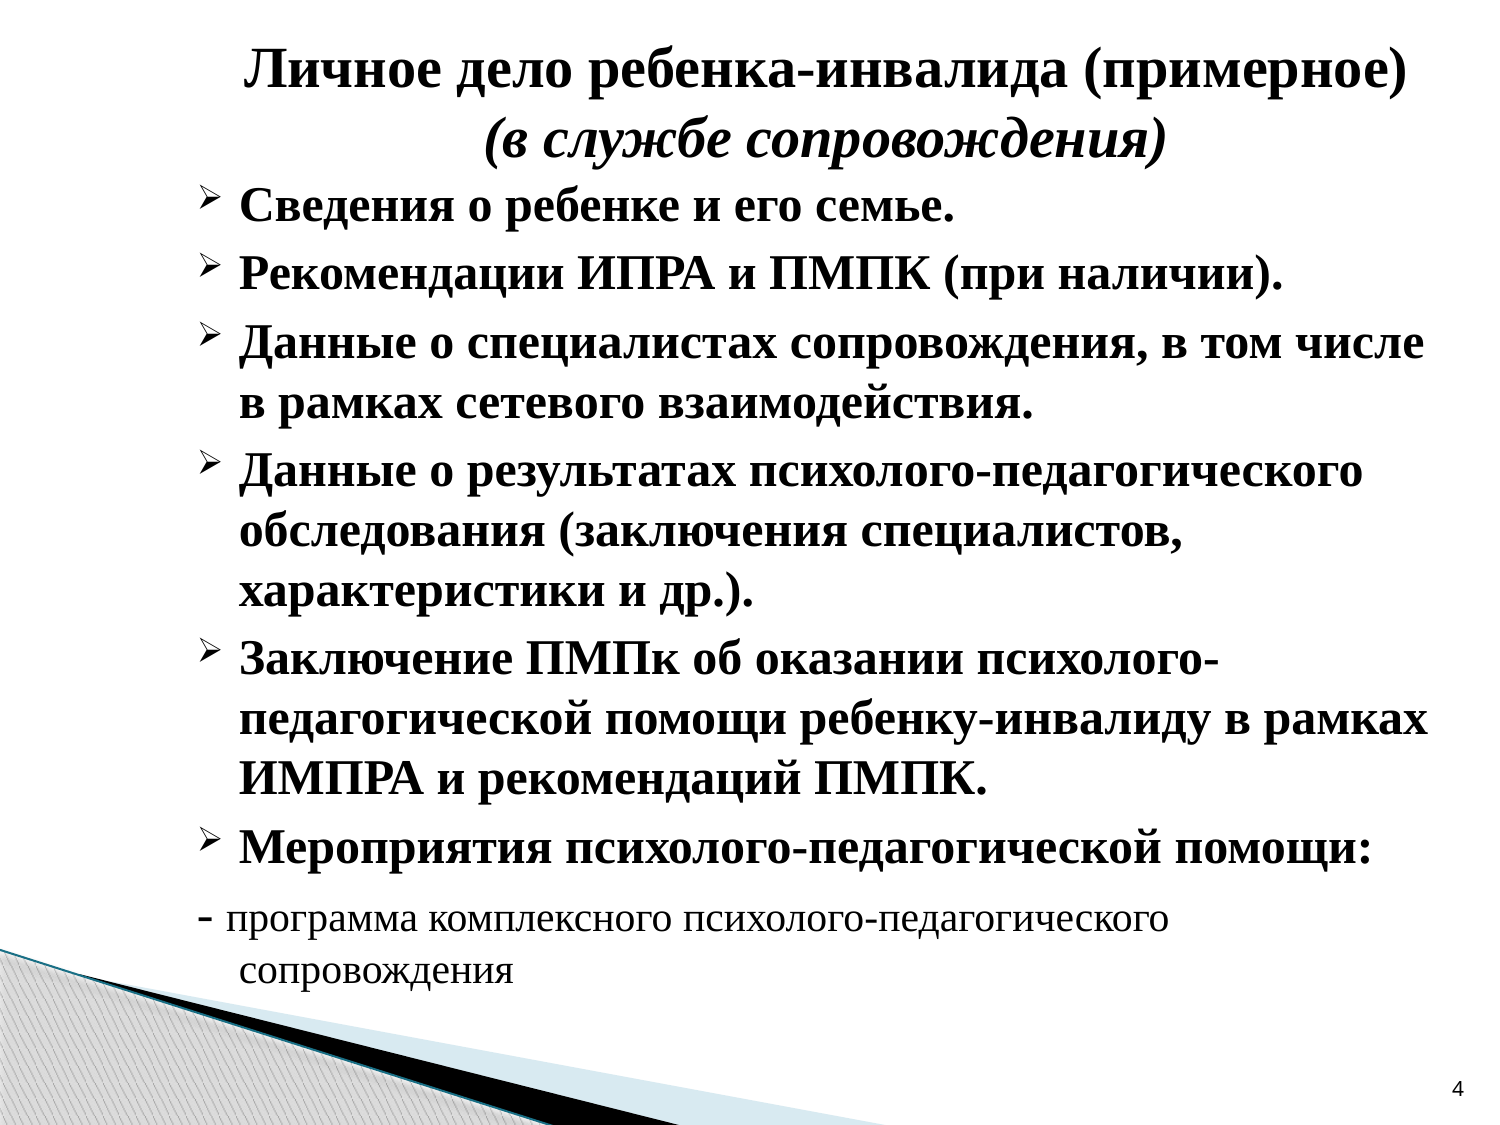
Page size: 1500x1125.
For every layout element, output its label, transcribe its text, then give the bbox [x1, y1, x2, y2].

title Личное дело ребенка-инвалида (примерное) (в службе сопровождения) [187, 45, 1466, 153]
list Сведения о ребенке и его семье. Рекомендации ИПРА и ПМПК (при наличии). Данные о специалистах сопровождения, в том числе в рамках сетевого взаимодействия. Данные о результатах психолого-педагогического обследования (заключения специалистов, характеристики и др.). Заключение ПМПк об оказании психолого-педагогической помощи ребенку-инвалиду в рамках ИМПРА и рекомендаций ПМПК. Мероприятия психолого-педагогической помощи: - программа комплексного психолого-педагогического сопровождения [164, 164, 1466, 1025]
slide_number 4 [1418, 1051, 1479, 1112]
